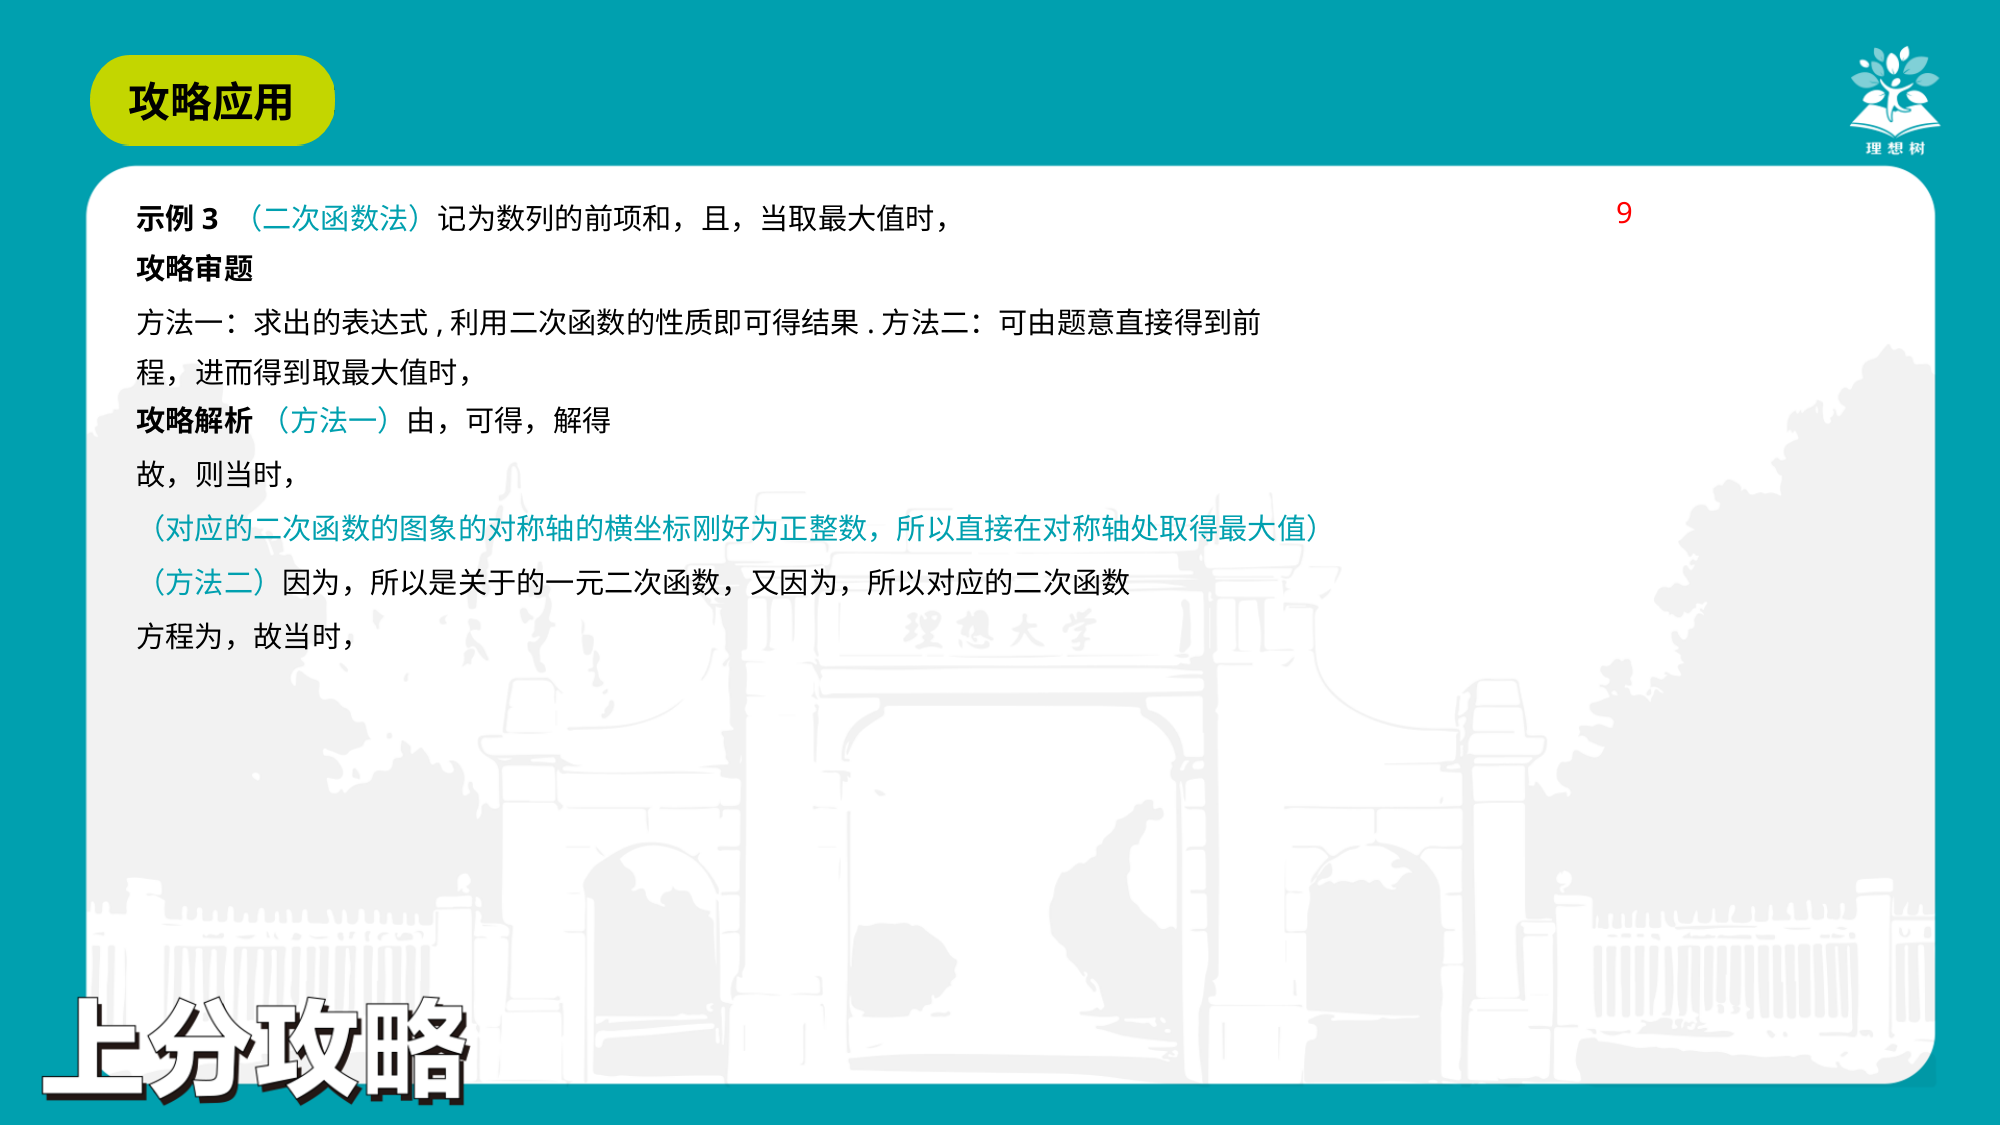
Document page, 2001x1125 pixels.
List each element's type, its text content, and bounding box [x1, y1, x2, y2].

text_box 9 [1606, 176, 1643, 223]
picture [0, 0, 2000, 1125]
